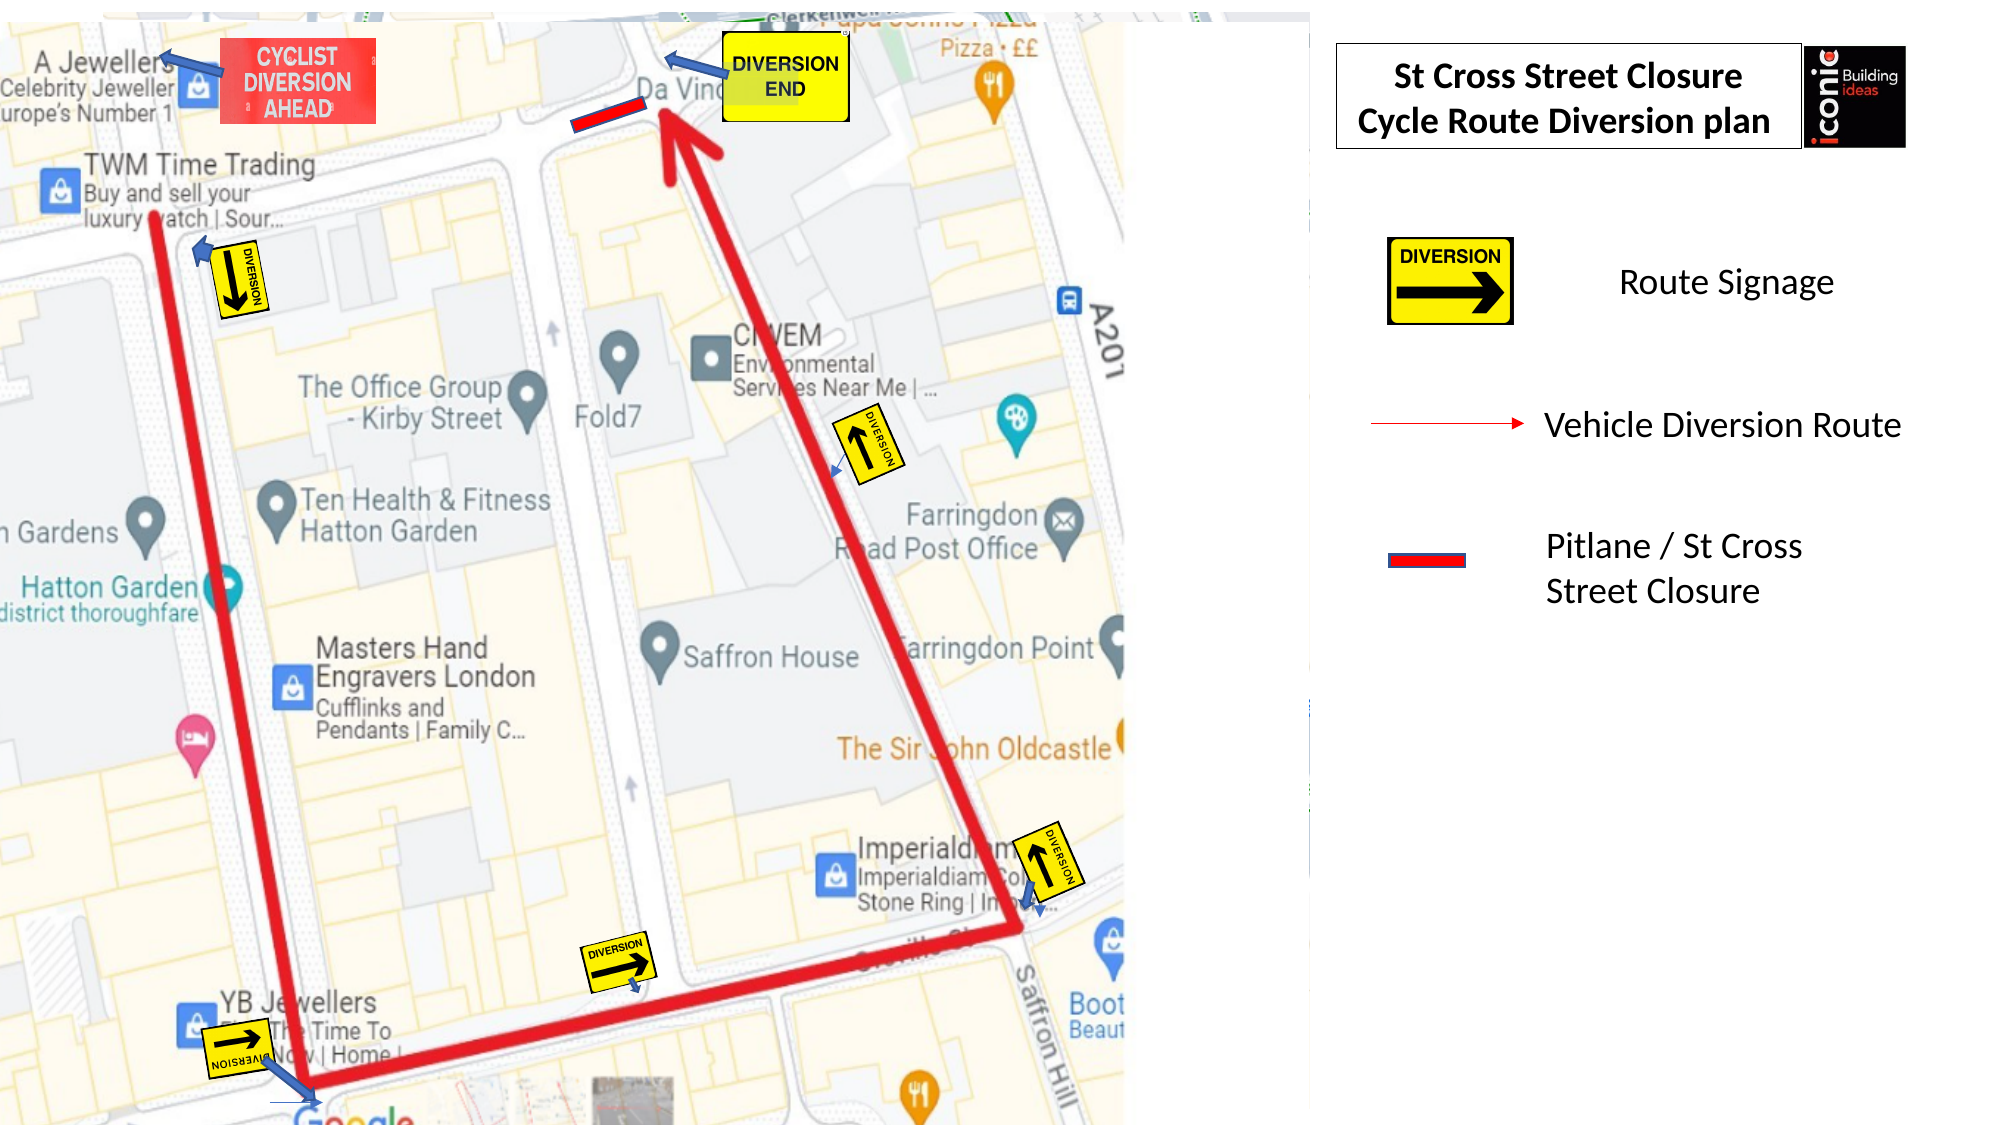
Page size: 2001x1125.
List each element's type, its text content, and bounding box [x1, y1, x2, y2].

picture [1801, 43, 1908, 150]
text_box Vehicle Diversion Route [1520, 392, 1921, 453]
picture [0, 12, 1310, 1125]
picture [1387, 237, 1514, 325]
text_box [1388, 553, 1466, 568]
text_box Pitlane / St Cross Street Closure [1531, 513, 1873, 619]
text_box St Cross Street Closure Cycle Route Diversion plan [1336, 43, 1801, 149]
text_box Route Signage [1604, 249, 1902, 310]
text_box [830, 454, 845, 479]
